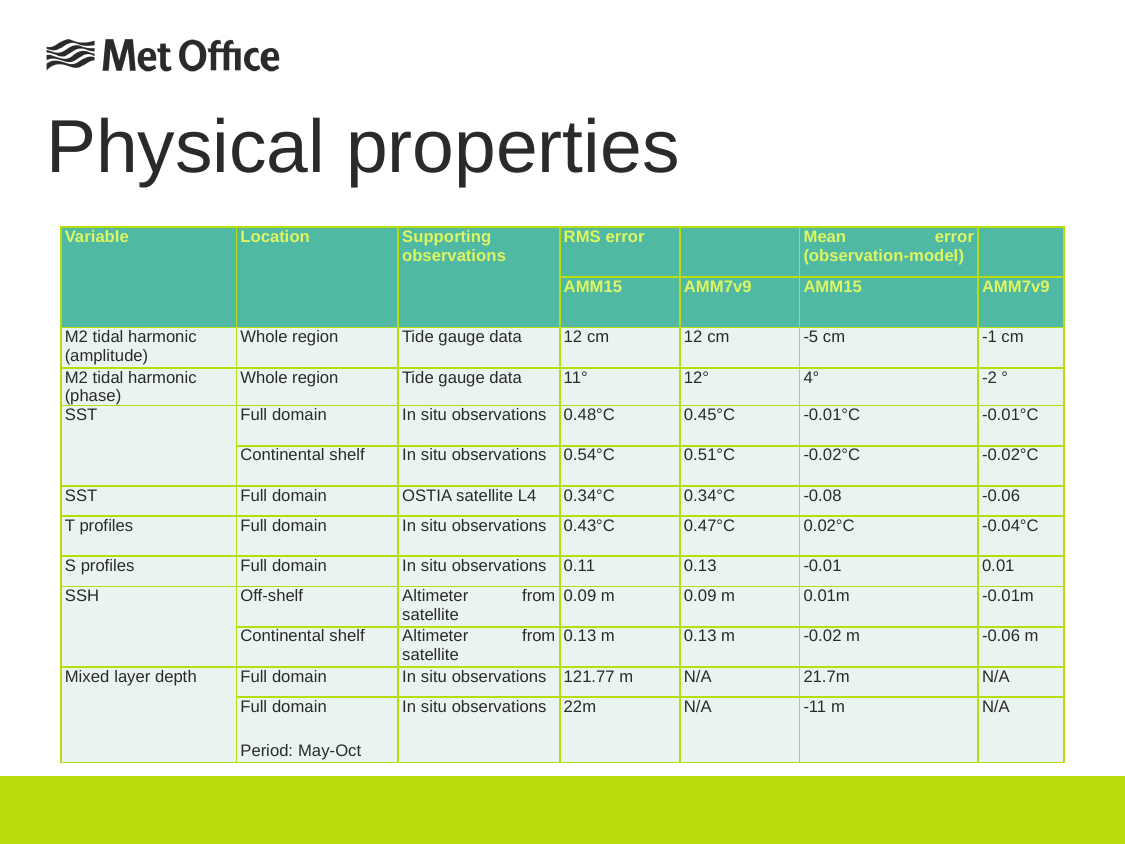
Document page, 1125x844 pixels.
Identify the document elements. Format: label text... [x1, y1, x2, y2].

table_cell 12 cm [681, 328, 799, 367]
table_cell 0.13 [681, 557, 799, 586]
table_cell 0.01 [979, 557, 1063, 586]
table_cell 21.7m [800, 668, 977, 696]
table_cell In situ observations [399, 668, 559, 696]
table_cell N/A [979, 668, 1063, 696]
title Physical properties [31, 89, 1094, 196]
table_cell -0.01m [979, 587, 1063, 626]
table_cell 0.54°C [561, 447, 679, 485]
table_cell M2 tidal harmonic (phase) [62, 369, 236, 405]
table_cell -0.02 m [800, 628, 977, 666]
table_cell Tide gauge data [399, 328, 559, 367]
table_cell AMM7v9 [681, 278, 799, 327]
table_cell 22m [561, 698, 679, 762]
table_cell N/A [681, 668, 799, 696]
table_header Mean error (observation-model) [800, 228, 977, 276]
table_cell SST [62, 487, 236, 515]
table_cell In situ observations [399, 406, 559, 445]
table_header Location [237, 228, 397, 327]
table_cell 12° [681, 369, 799, 405]
table_cell -0.02°C [800, 447, 977, 485]
table_header [979, 228, 1063, 276]
table_cell In situ observations [399, 517, 559, 555]
table_cell 0.01m [800, 587, 977, 626]
table_cell Full domain [237, 668, 397, 696]
table_cell 121.77 m [561, 668, 679, 696]
table_cell Tide gauge data [399, 369, 559, 405]
table_cell Off-shelf [237, 587, 397, 626]
table_cell Whole region [237, 328, 397, 367]
table_cell -0.06 m [979, 628, 1063, 666]
table_cell 0.13 m [561, 628, 679, 666]
table_cell OSTIA satellite L4 [399, 487, 559, 515]
table_cell Continental shelf [237, 628, 397, 666]
table_cell 0.47°C [681, 517, 799, 555]
table_cell SSH [62, 587, 236, 666]
table_cell N/A [979, 698, 1063, 762]
table_cell 0.09 m [681, 587, 799, 626]
table_cell -0.01 [800, 557, 977, 586]
table_cell 0.13 m [681, 628, 799, 666]
table_cell In situ observations [399, 698, 559, 762]
table_cell 0.34°C [561, 487, 679, 515]
table_cell Full domain [237, 517, 397, 555]
table_cell -0.06 [979, 487, 1063, 515]
table_cell -0.08 [800, 487, 977, 515]
table_cell 0.11 [561, 557, 679, 586]
table_cell 0.02°C [800, 517, 977, 555]
table_cell M2 tidal harmonic (amplitude) [62, 328, 236, 367]
table_header Supporting observations [399, 228, 559, 327]
table_cell 0.51°C [681, 447, 799, 485]
table_cell Mixed layer depth [62, 668, 236, 762]
table_cell 11° [561, 369, 679, 405]
table_cell AMM15 [800, 278, 977, 327]
table_cell -2 ° [979, 369, 1063, 405]
table_cell 0.43°C [561, 517, 679, 555]
table_cell AMM15 [561, 278, 679, 327]
table_cell Full domain Period: May-Oct [237, 698, 397, 762]
table_cell 0.09 m [561, 587, 679, 626]
table_cell Continental shelf [237, 447, 397, 485]
table_cell 12 cm [561, 328, 679, 367]
table_cell -0.04°C [979, 517, 1063, 555]
table_cell S profiles [62, 557, 236, 586]
table_cell 0.48°C [561, 406, 679, 445]
table_cell -0.01°C [979, 406, 1063, 445]
table_header [681, 228, 799, 276]
table_cell -0.02°C [979, 447, 1063, 485]
table_cell T profiles [62, 517, 236, 555]
table_cell SST [62, 406, 236, 485]
table_cell 4° [800, 369, 977, 405]
table_cell -1 cm [979, 328, 1063, 367]
picture [15, 8, 311, 102]
table_header RMS error [561, 228, 679, 276]
table_header Variable [62, 228, 236, 327]
table_cell -5 cm [800, 328, 977, 367]
table_cell Full domain [237, 487, 397, 515]
table_cell 0.45°C [681, 406, 799, 445]
table_cell -11 m [800, 698, 977, 762]
table_cell AMM7v9 [979, 278, 1063, 327]
table_cell 0.34°C [681, 487, 799, 515]
table_cell -0.01°C [800, 406, 977, 445]
table_cell Whole region [237, 369, 397, 405]
table_cell N/A [681, 698, 799, 762]
table_cell Full domain [237, 406, 397, 445]
table_cell Altimeter from satellite [399, 587, 559, 626]
table_cell Full domain [237, 557, 397, 586]
table_cell In situ observations [399, 557, 559, 586]
table_cell In situ observations [399, 447, 559, 485]
table_cell Altimeter from satellite [399, 628, 559, 666]
